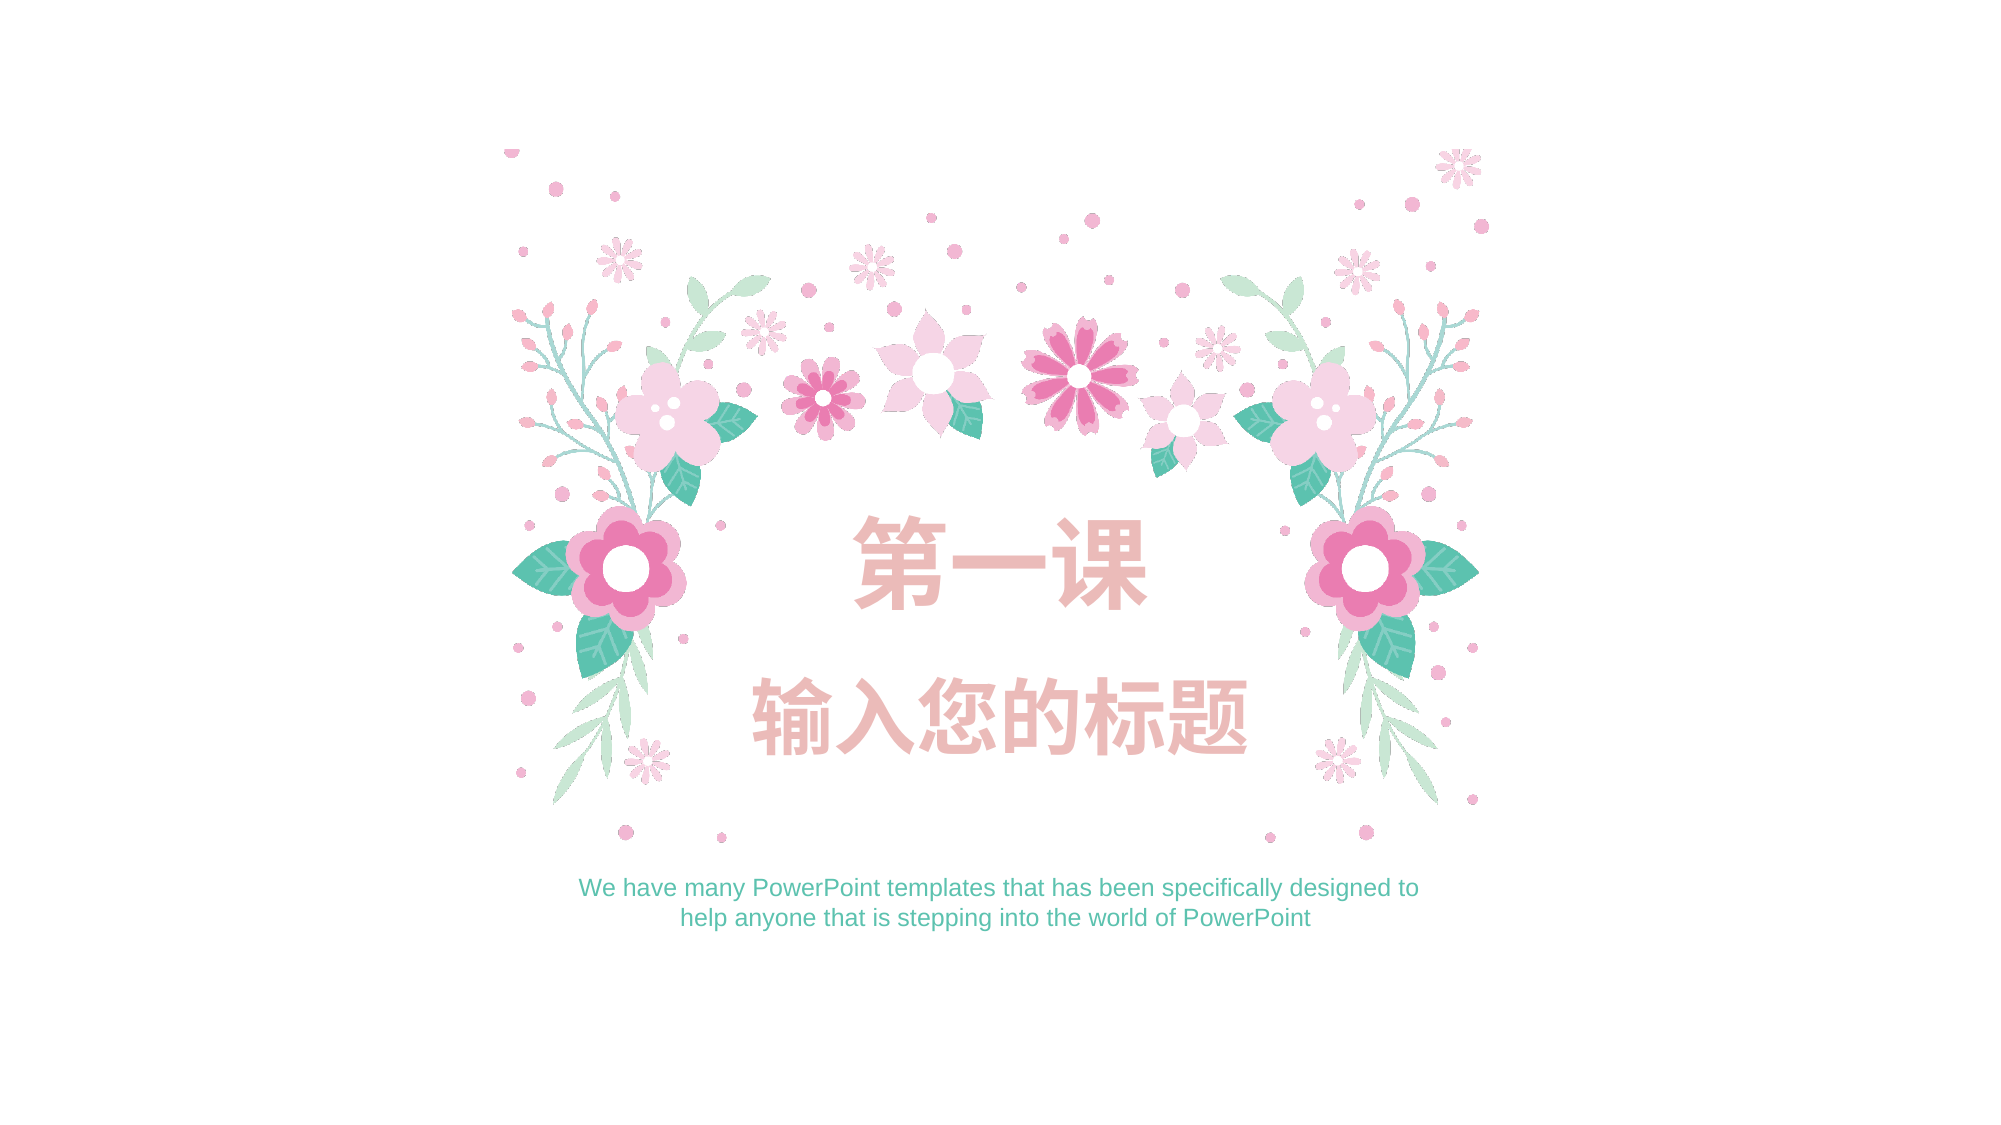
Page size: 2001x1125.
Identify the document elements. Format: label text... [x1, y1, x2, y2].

text_box We have many PowerPoint templates that has been specifically designed to help anyone that is stepping into the world of PowerPoint [563, 888, 1437, 939]
picture [444, 149, 1556, 888]
